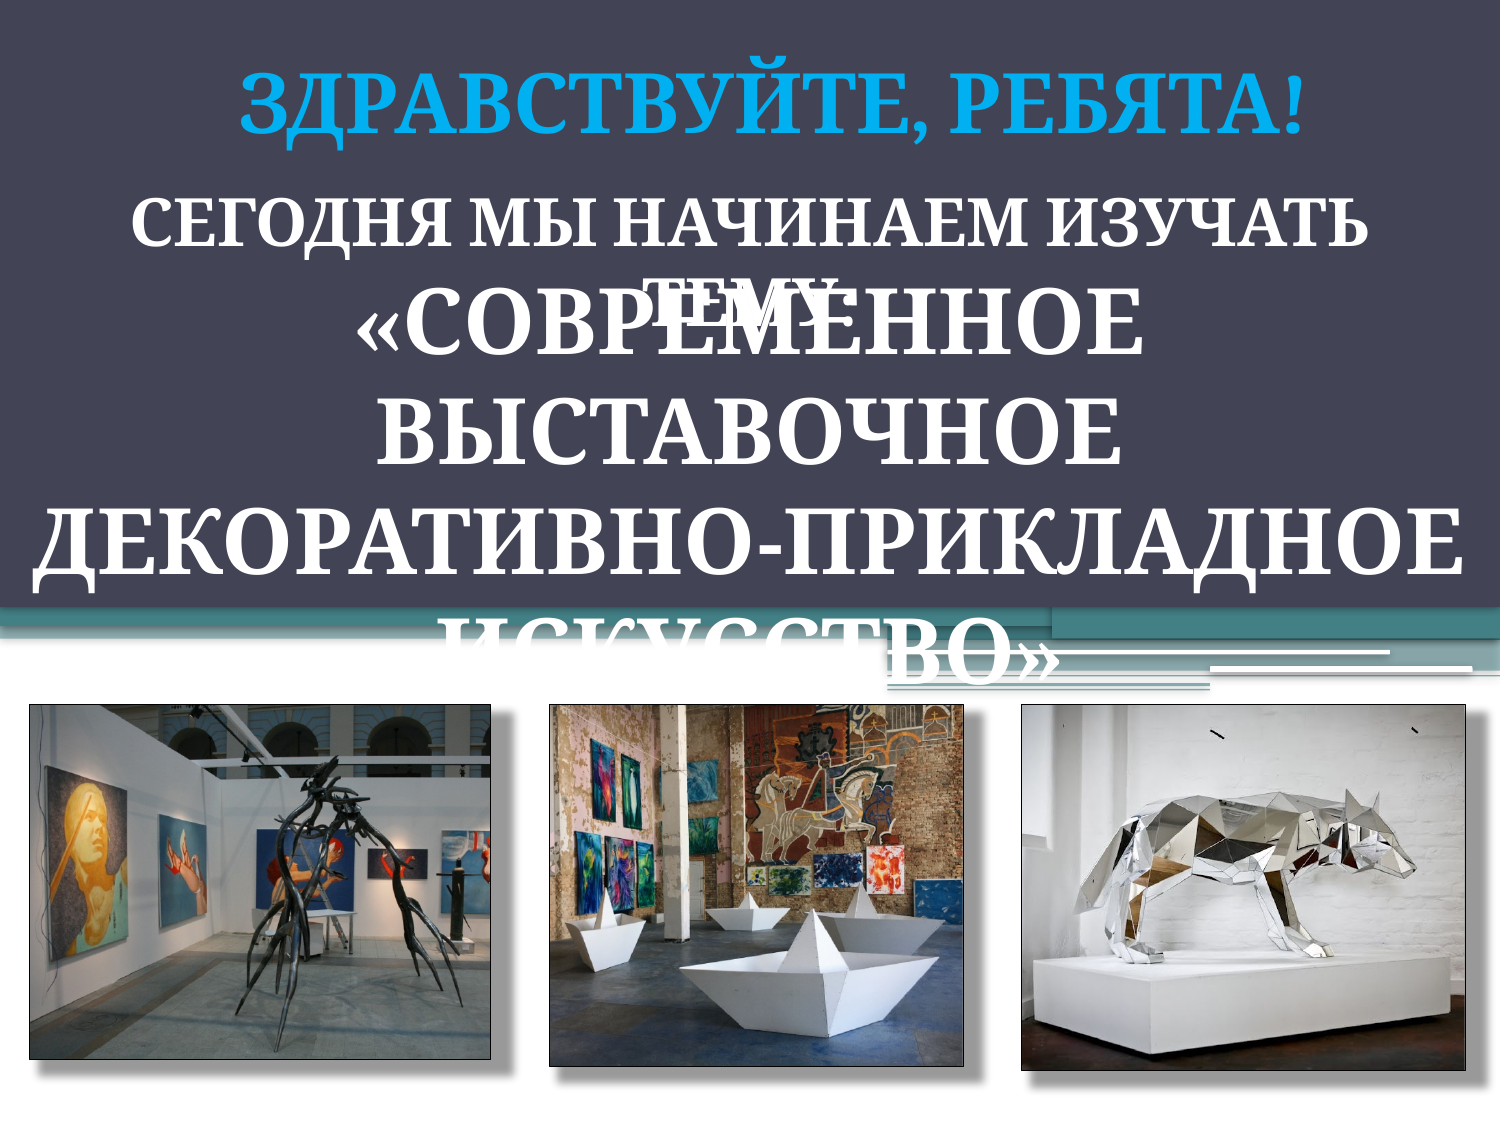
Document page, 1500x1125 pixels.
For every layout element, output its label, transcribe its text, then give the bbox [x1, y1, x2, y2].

text_box «СОВРЕМЕННОЕ ВЫСТАВОЧНОЕ ДЕКОРАТИВНО-ПРИКЛАДНОЕ ИСКУССТВО» [0, 255, 1500, 710]
picture [548, 703, 963, 1067]
text_box СЕГОДНЯ МЫ НАЧИНАЕМ ИЗУЧАТЬ ТЕМУ: [0, 172, 1500, 255]
picture [1021, 703, 1465, 1071]
text_box ЗДРАВСТВУЙТЕ, РЕБЯТА! [182, 42, 1365, 158]
picture [29, 703, 491, 1059]
